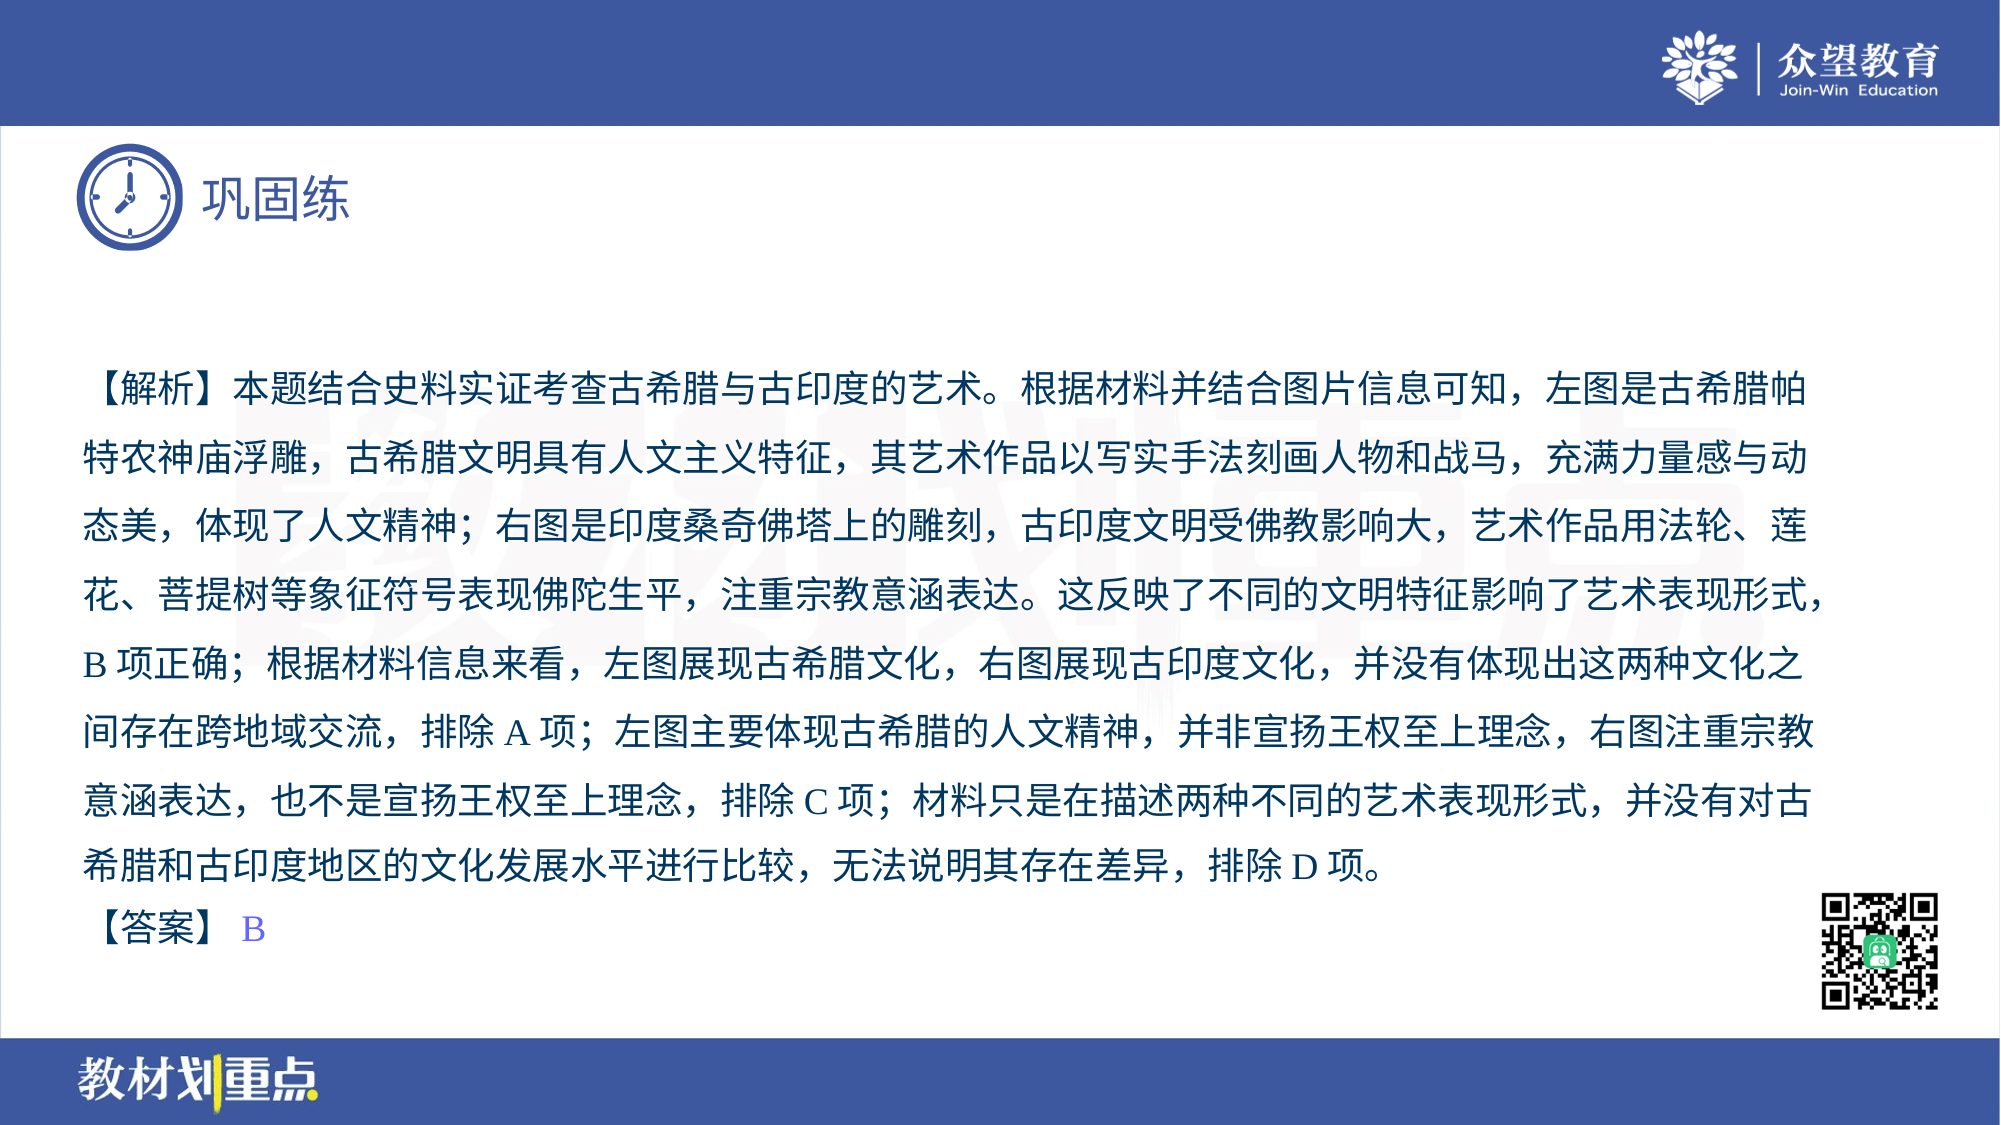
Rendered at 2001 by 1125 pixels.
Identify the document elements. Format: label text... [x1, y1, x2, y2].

text_box 【解析】本题结合史料实证考查古希腊与古印度的艺术。根据材料并结合图片信息可知，左图是古希腊帕 特农神庙浮雕，古希腊文明具有人文主义特征，其艺术作品以写实手法刻画人物和战马，充满力量感与动 态美，体现了人文精神；右图是印度桑奇佛塔上的雕刻，古印度文明受佛教影响大，艺术作品用法轮、莲 花、菩提树等象征符号表现佛陀生平，注重宗教意涵表达。这反映了不同的文明特征影响了艺术表现形式， B项正确；根据材料信息来看，左图展现古希腊文化，右图展现古印度文化，并没有体现出这两种文化之 间存在跨地域交流，排除A项；左图主要体现古希腊的人文精神，并非宣扬王权至上理念，右图注重宗教 意涵表达，也不是宣扬王权至上理念，排除C项；材料只是在描述两种不同的艺术表现形式，并没有对古 希腊和古印度地区的文化发展水平进行比较，无法说明其存在差异，排除D项。 [82, 340, 1817, 881]
text_box 【答案】B [82, 882, 1817, 943]
picture [0, 0, 2000, 1125]
